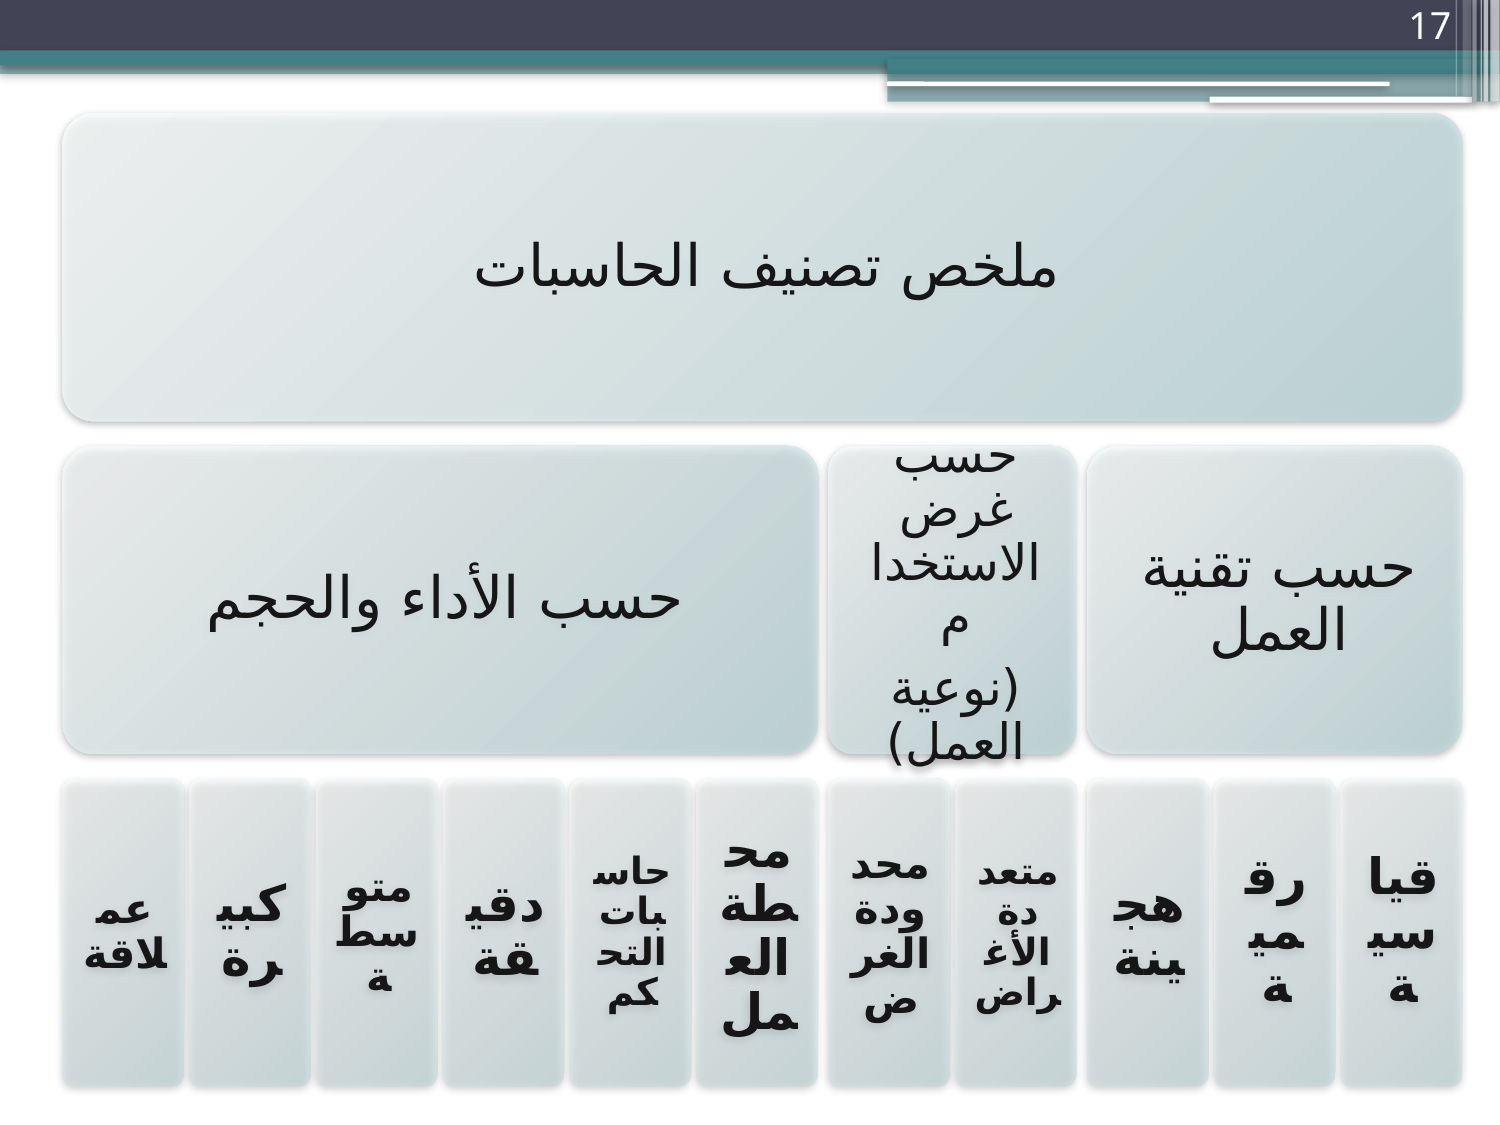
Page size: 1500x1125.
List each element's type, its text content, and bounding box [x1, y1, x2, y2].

slide_number 17 [1341, 0, 1466, 61]
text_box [62, 112, 1463, 1088]
